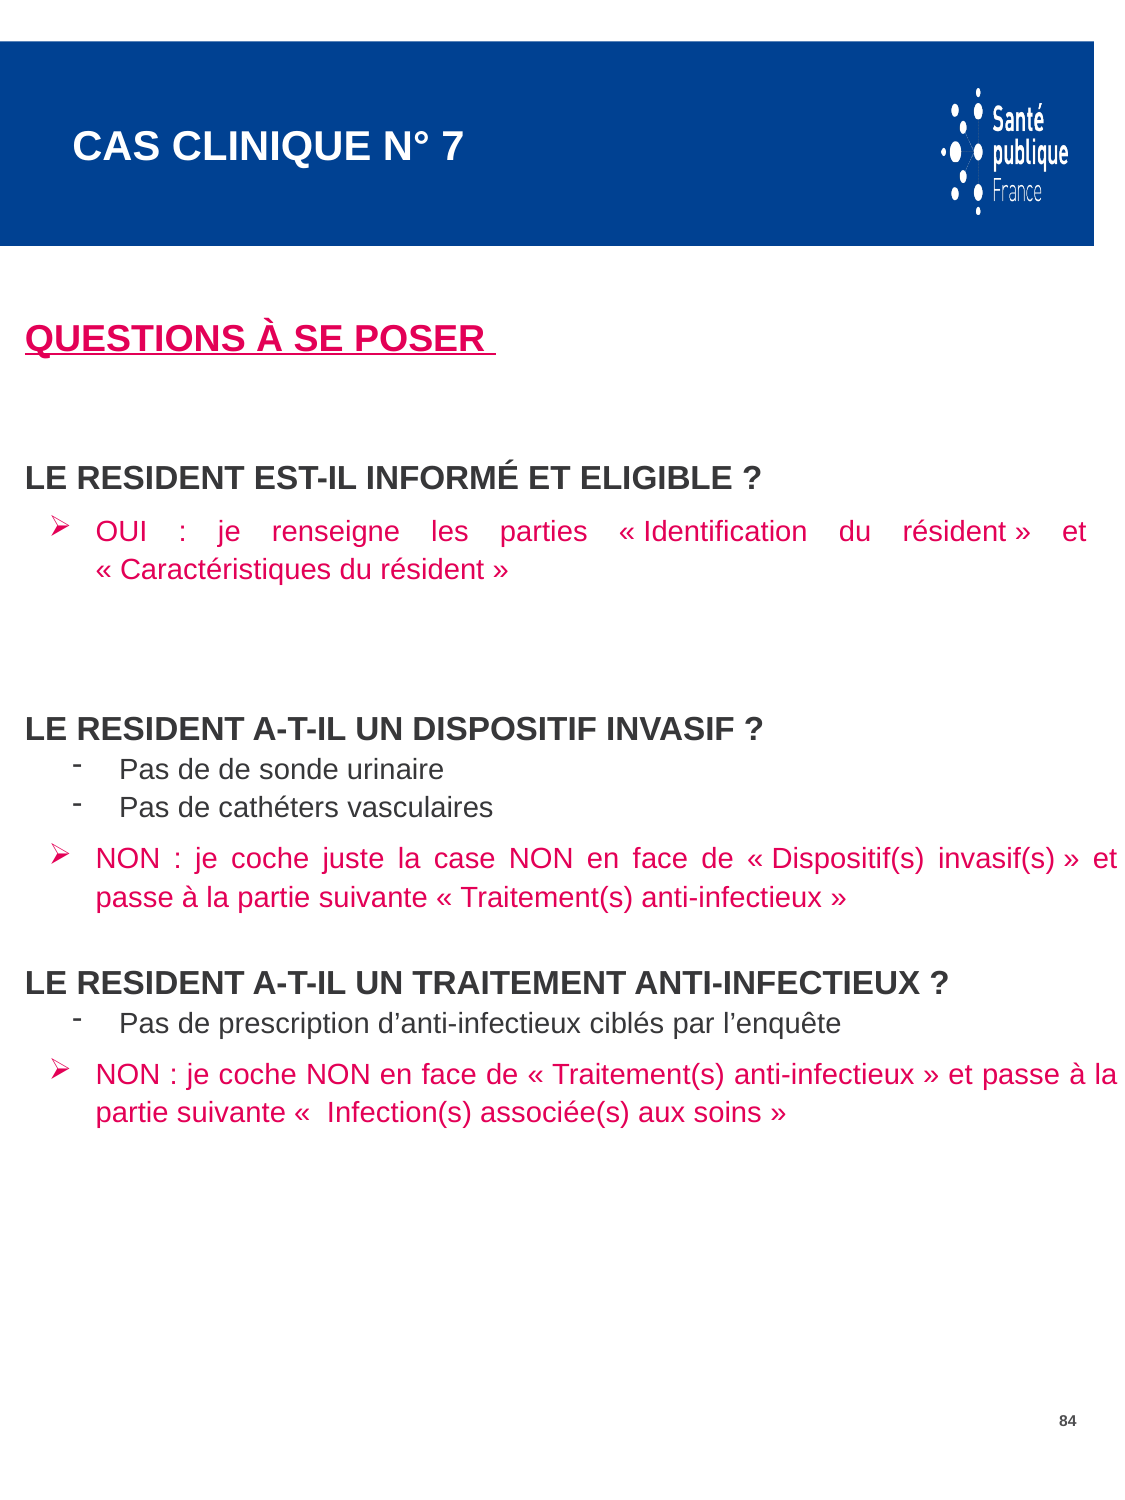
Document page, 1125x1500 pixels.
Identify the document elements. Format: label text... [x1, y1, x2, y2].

list Questions à se poser LE Resident EST-IL informé et eligible ? OUI : je renseigne les parties « Identification du résident » et « Caractéristiques du résident » Le RESIDENT A-T-il un Dispositif invasif ? Pas de de sonde urinaire Pas de cathéters vasculaires NON : je coche juste la case NON en face de « Dispositif(s) invasif(s) » et passe à la partie suivante « Traitement(s) anti-infectieux » LE RESIDENT A-T-il UN TRAITEMENT ANTI-INFECTIEUX ? Pas de prescription d’anti-infectieux ciblés par l’enquête NON : je coche NON en face de « Traitement(s) anti-infectieux » et passe à la partie suivante « Infection(s) associée(s) aux soins » [19, 309, 1125, 1500]
title Cas clinique N° 7 [66, 41, 908, 246]
picture [941, 88, 1068, 215]
